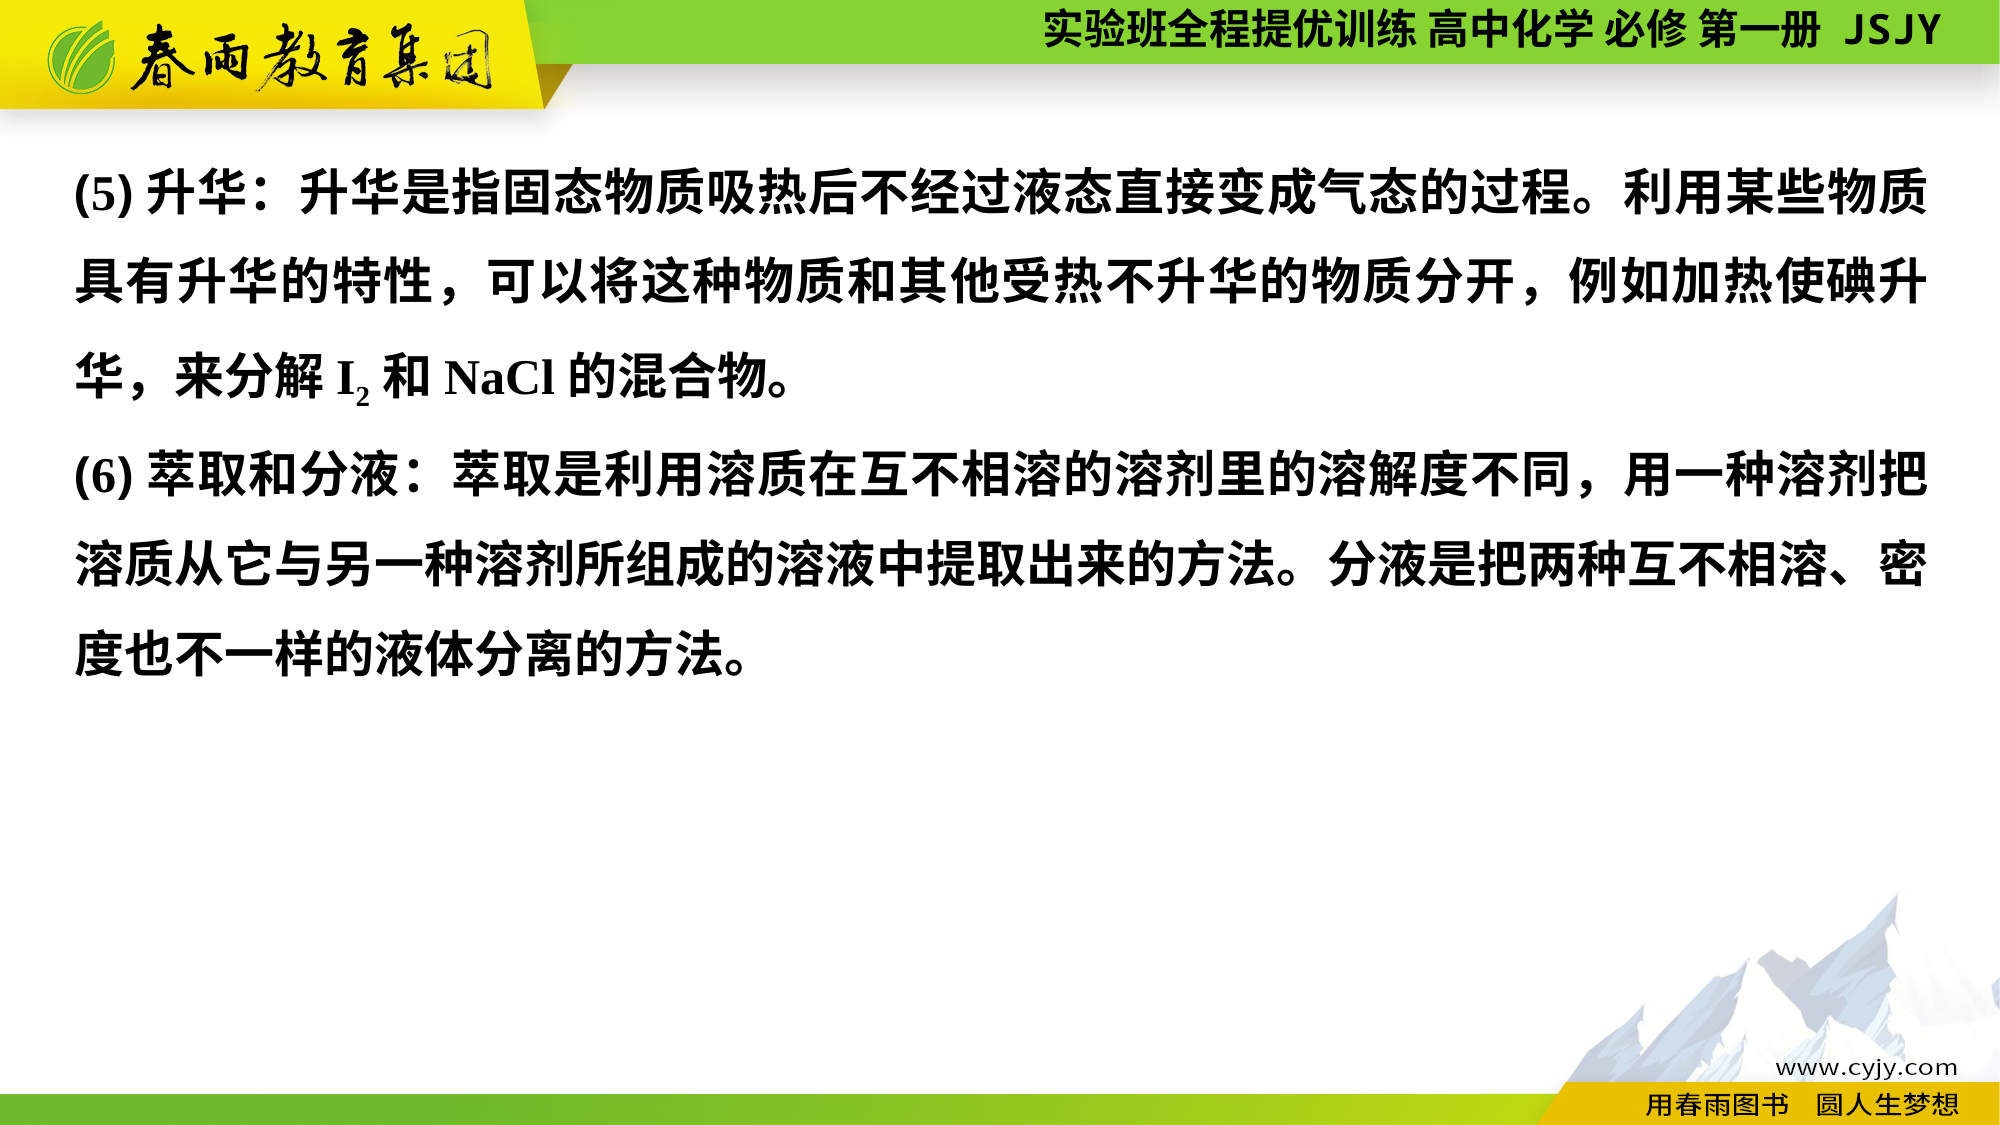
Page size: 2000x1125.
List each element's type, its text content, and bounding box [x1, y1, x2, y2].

picture [0, 0, 2000, 1125]
list (5)升华：升华是指固态物质吸热后不经过液态直接变成气态的过程。利用某些物质具有升华的特性，可以将这种物质和其他受热不升华的物质分开，例如加热使碘升华，来分解I2和NaCl的混合物。 (6)萃取和分液：萃取是利用溶质在互不相溶的溶剂里的溶解度不同，用一种溶剂把溶质从它与另一种溶剂所组成的溶液中提取出来的方法。分液是把两种互不相溶、密度也不一样的液体分离的方法。 [59, 122, 1944, 672]
